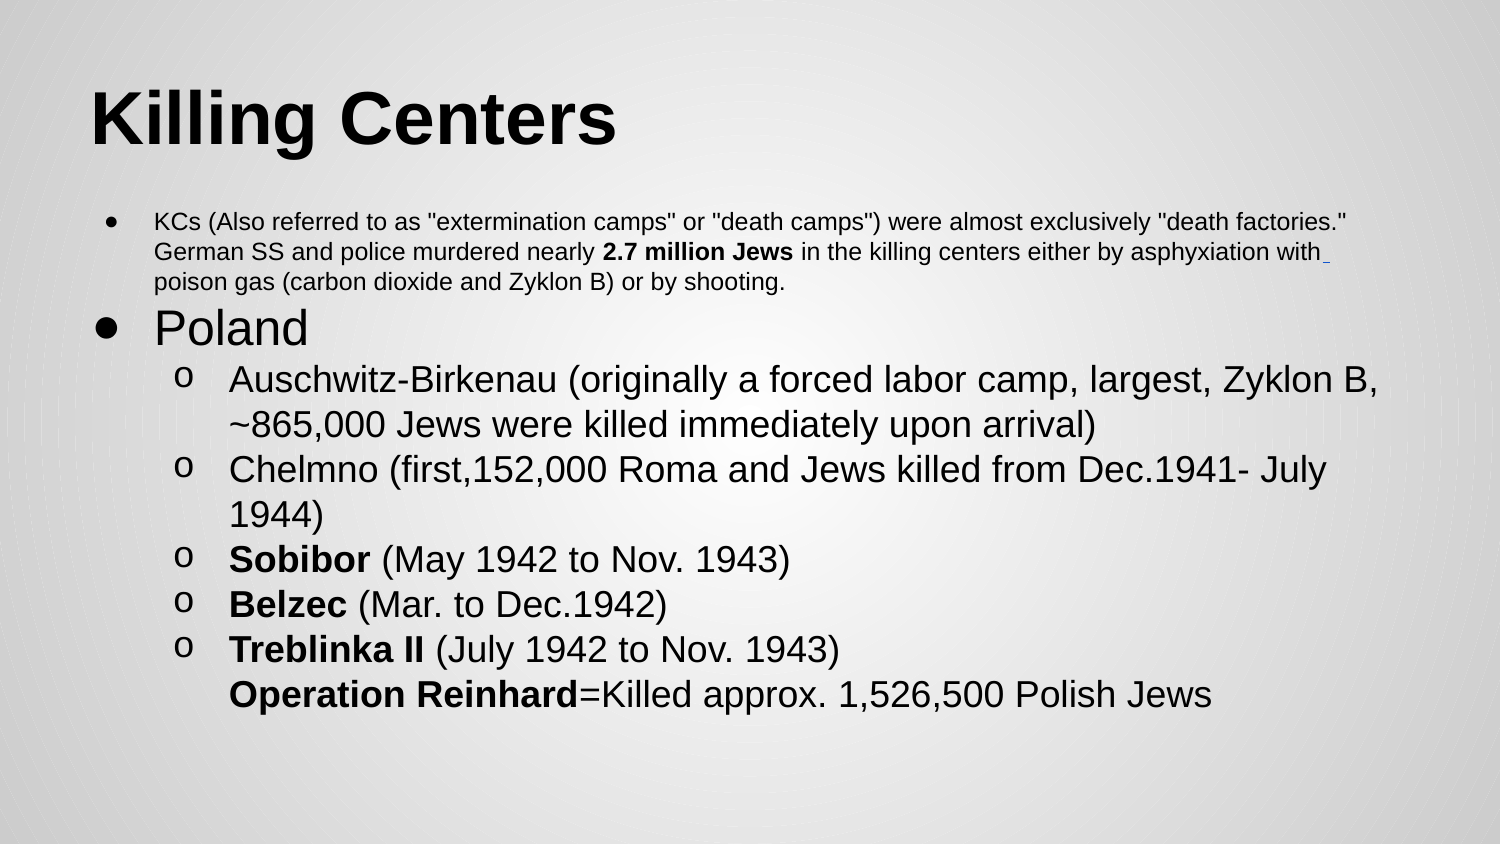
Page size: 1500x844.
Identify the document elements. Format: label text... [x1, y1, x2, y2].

list KCs (Also referred to as "extermination camps" or "death camps") were almost exclusively "death factories." German SS and police murdered nearly 2.7 million Jews in the killing centers either by asphyxiation with poison gas (carbon dioxide and Zyklon B) or by shooting. Poland Auschwitz-Birkenau (originally a forced labor camp, largest, Zyklon B, ~865,000 Jews were killed immediately upon arrival) Chelmno (first,152,000 Roma and Jews killed from Dec.1941- July 1944) Sobibor (May 1942 to Nov. 1943) Belzec (Mar. to Dec.1942) Treblinka II (July 1942 to Nov. 1943) Operation Reinhard=Killed approx. 1,526,500 Polish Jews [63, 190, 1414, 802]
title Killing Centers [75, 33, 1425, 175]
